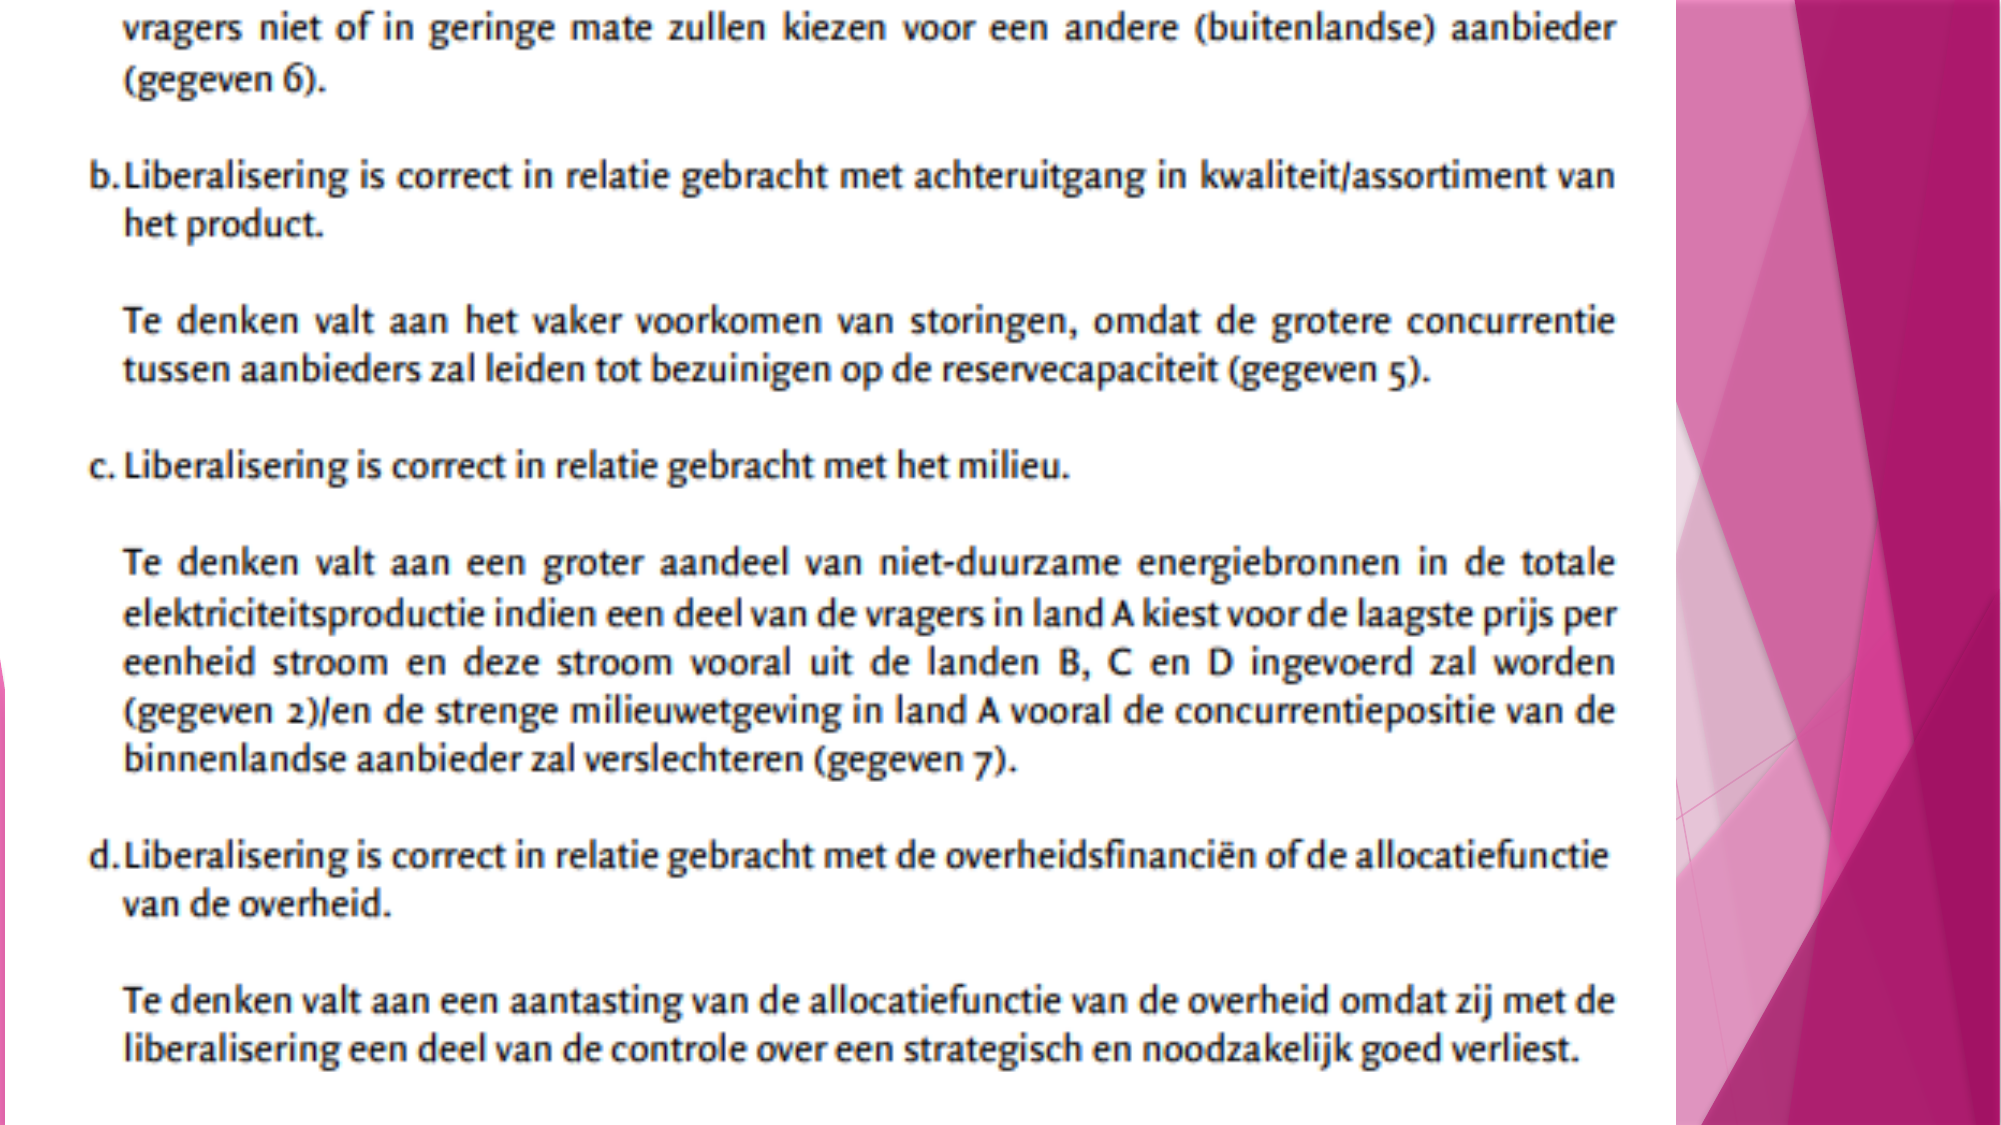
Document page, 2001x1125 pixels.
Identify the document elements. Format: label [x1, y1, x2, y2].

picture [4, 0, 1677, 1125]
